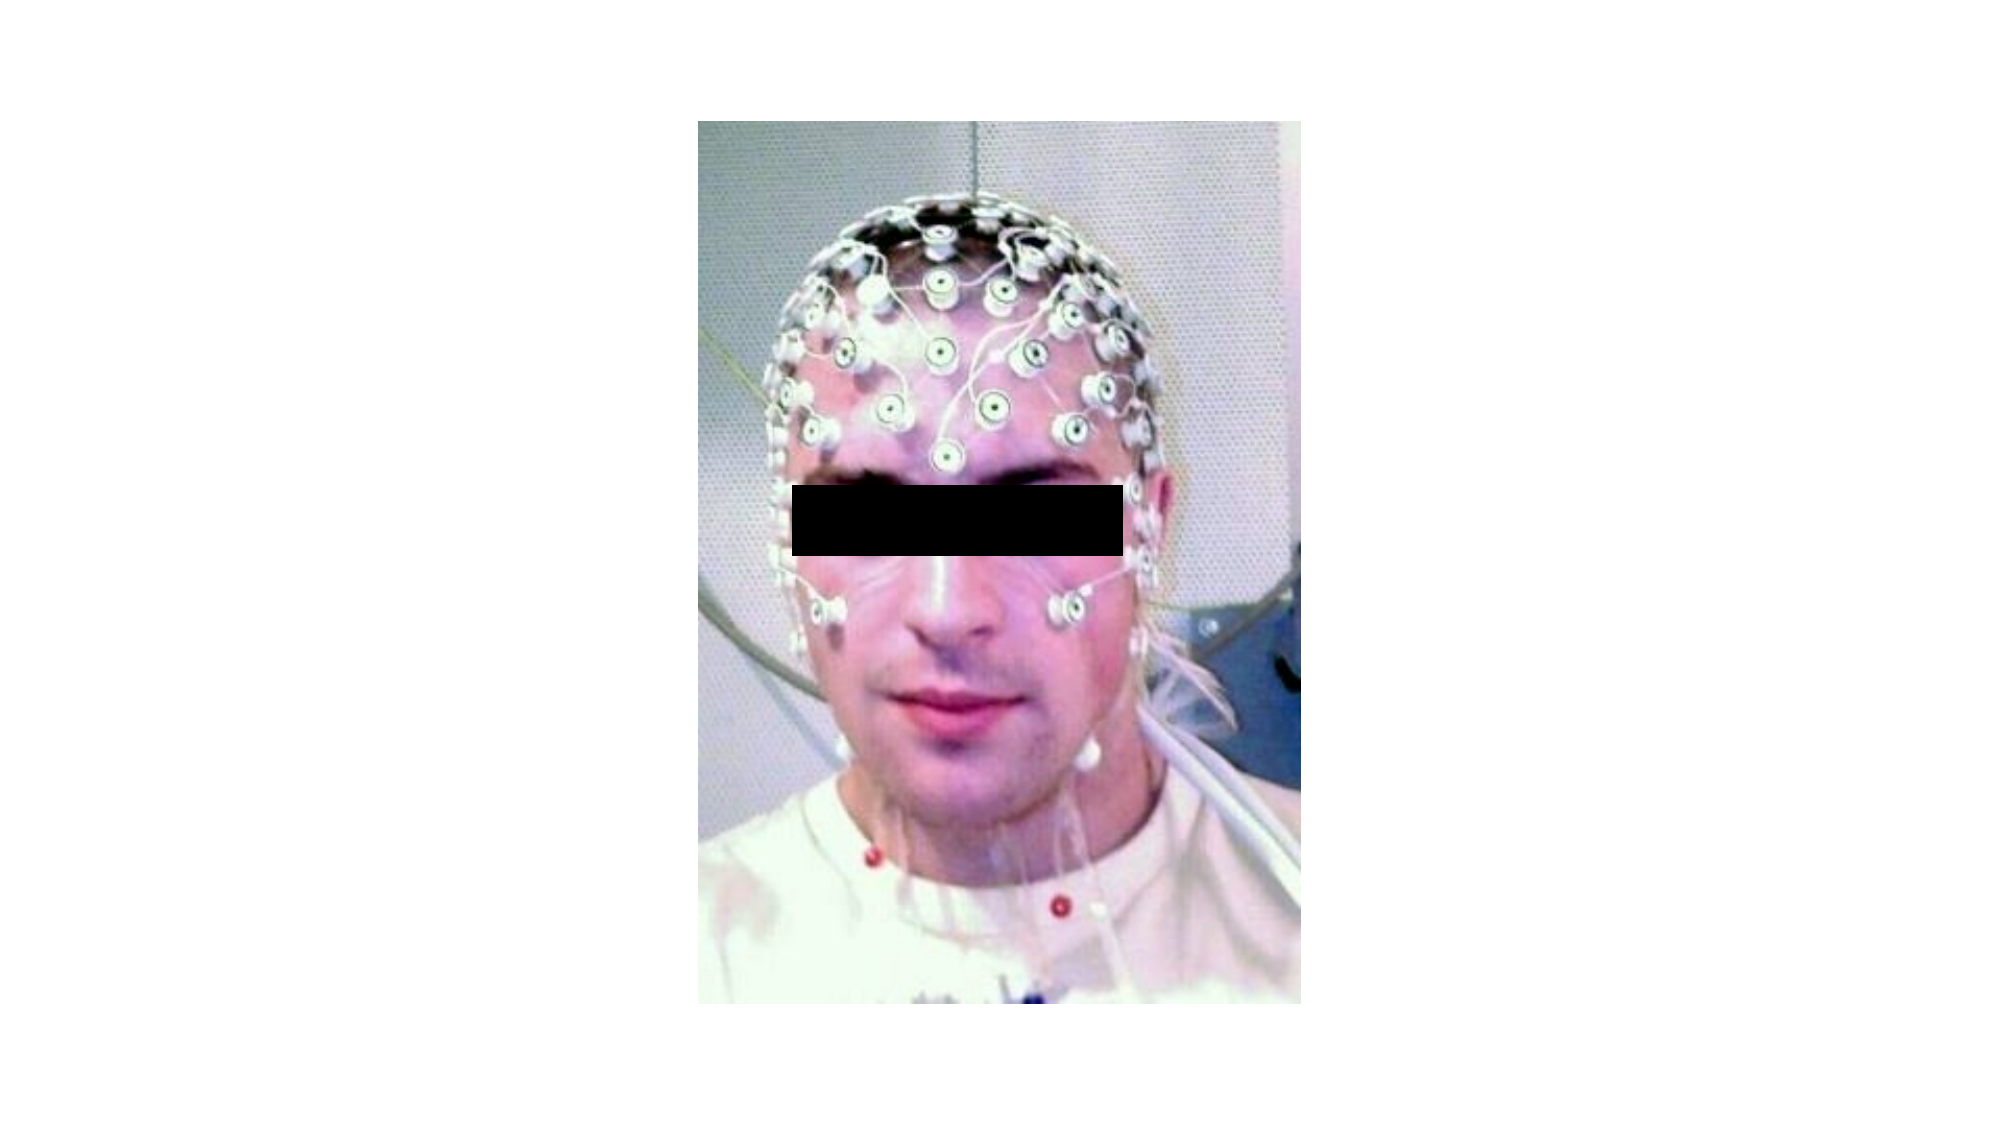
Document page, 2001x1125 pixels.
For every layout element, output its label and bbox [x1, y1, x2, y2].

text_box [698, 121, 1302, 1004]
